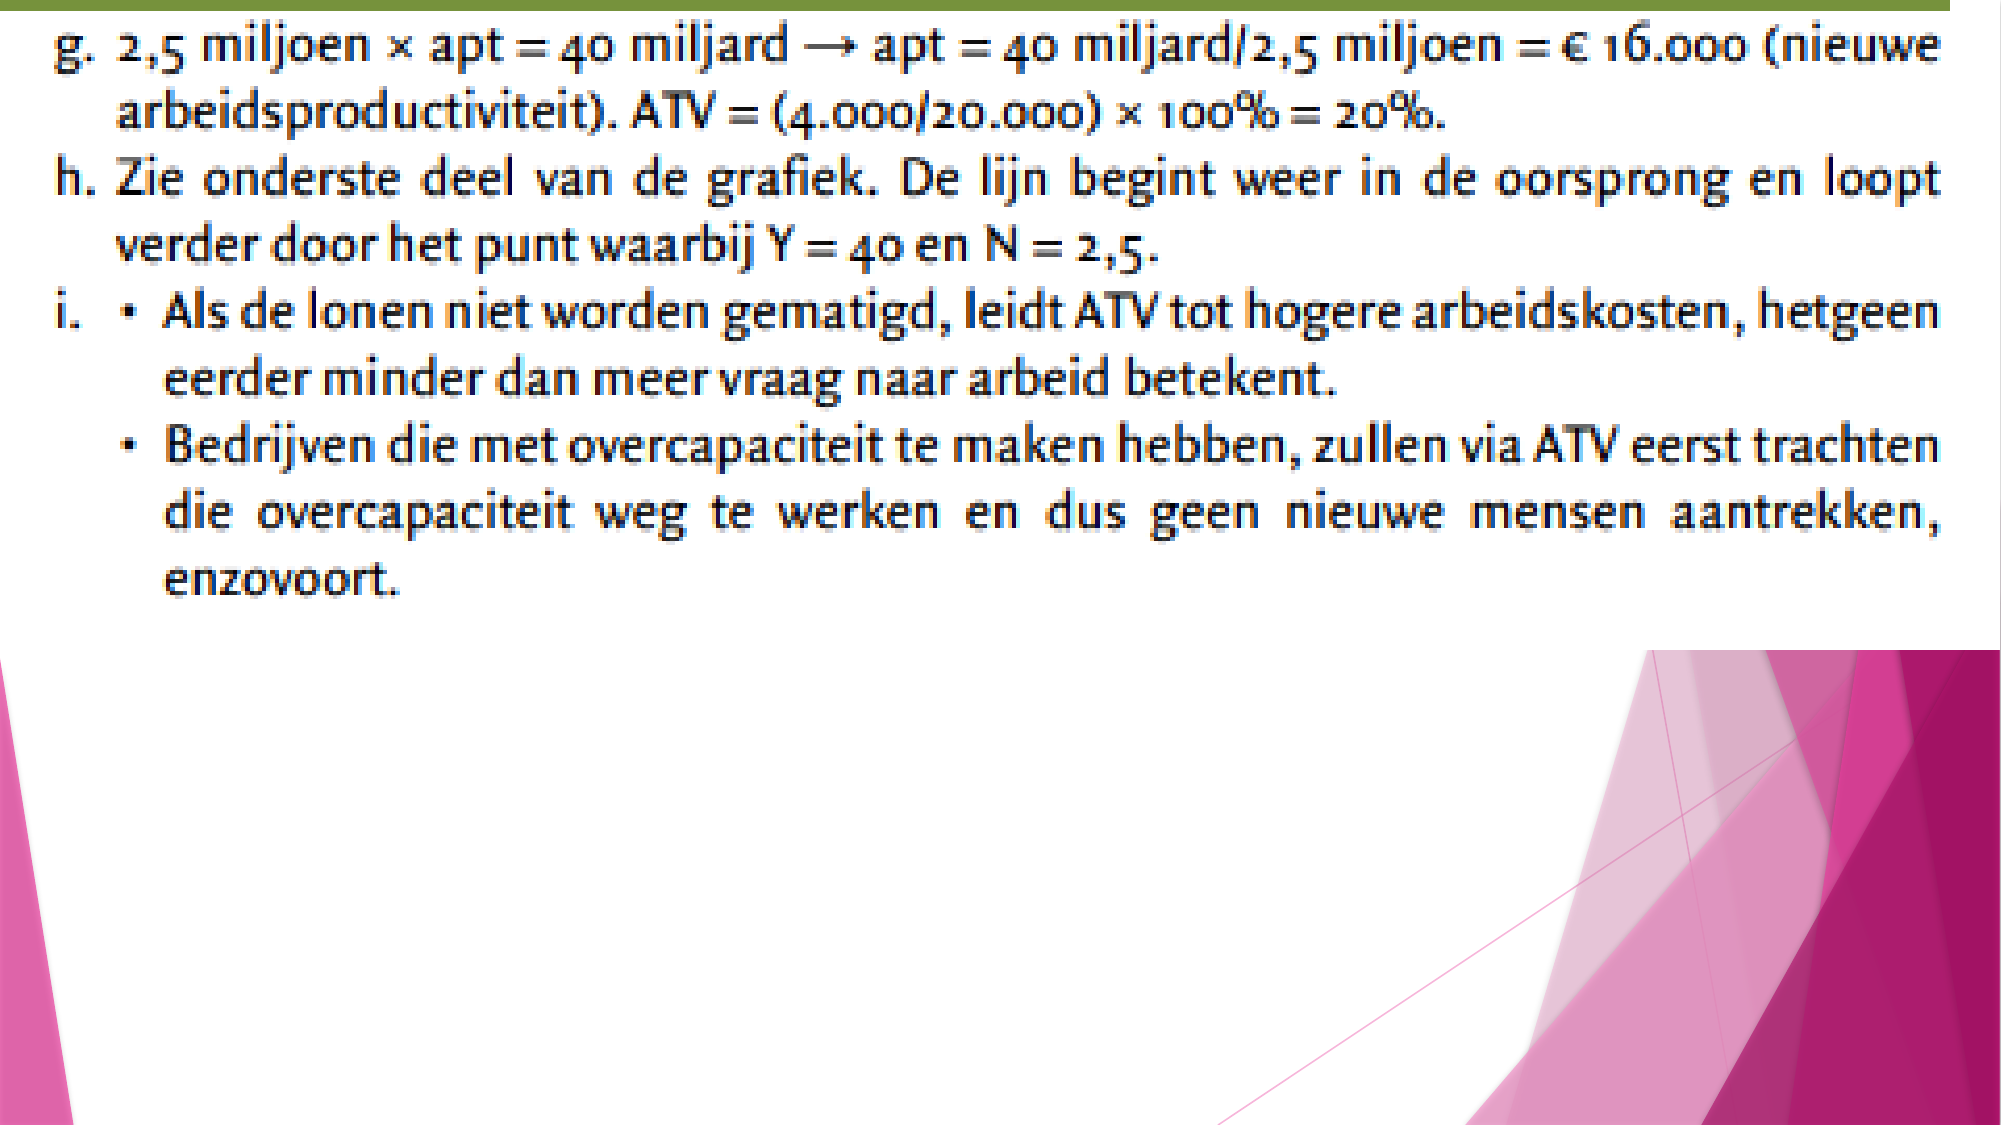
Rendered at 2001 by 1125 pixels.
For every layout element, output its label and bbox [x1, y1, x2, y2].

picture [0, 0, 2000, 651]
